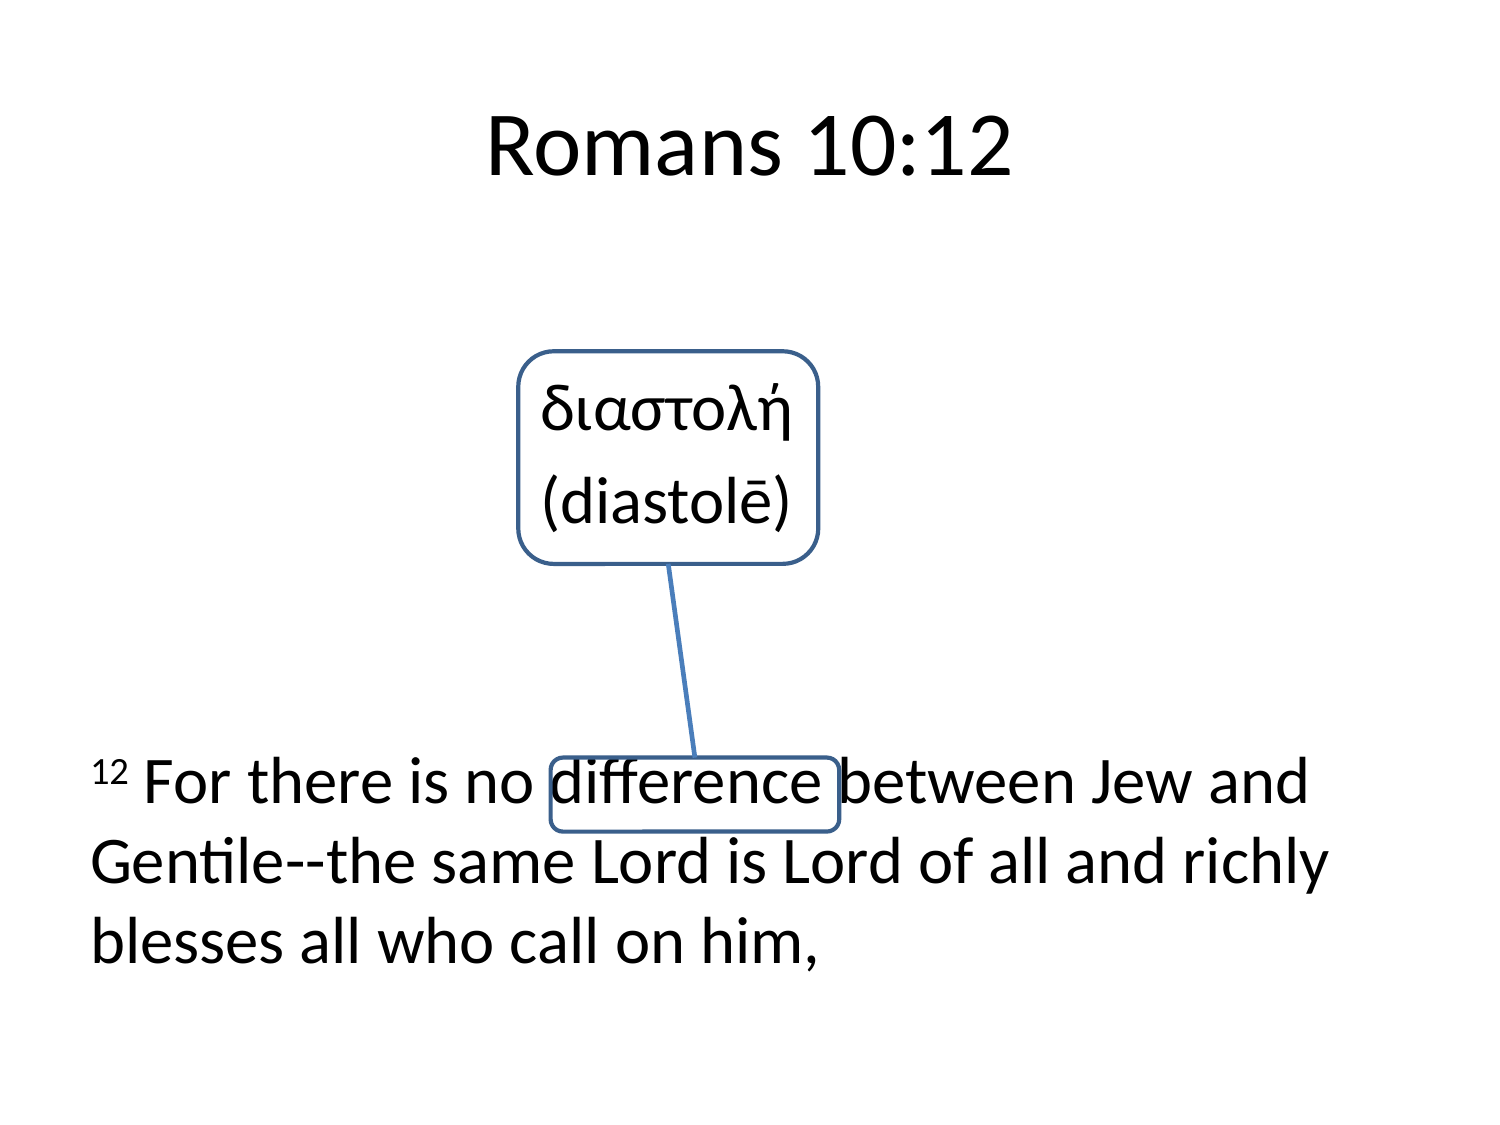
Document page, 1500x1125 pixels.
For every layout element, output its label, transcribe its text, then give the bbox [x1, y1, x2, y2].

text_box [668, 563, 696, 758]
text_box [516, 349, 821, 567]
text_box [548, 755, 842, 834]
list διαστολή (diastolē) 12 For there is no difference between Jew and Gentile--the same Lord is Lord of all and richly blesses all who call on him, [75, 262, 1425, 1005]
title Romans 10:12 [75, 45, 1425, 233]
